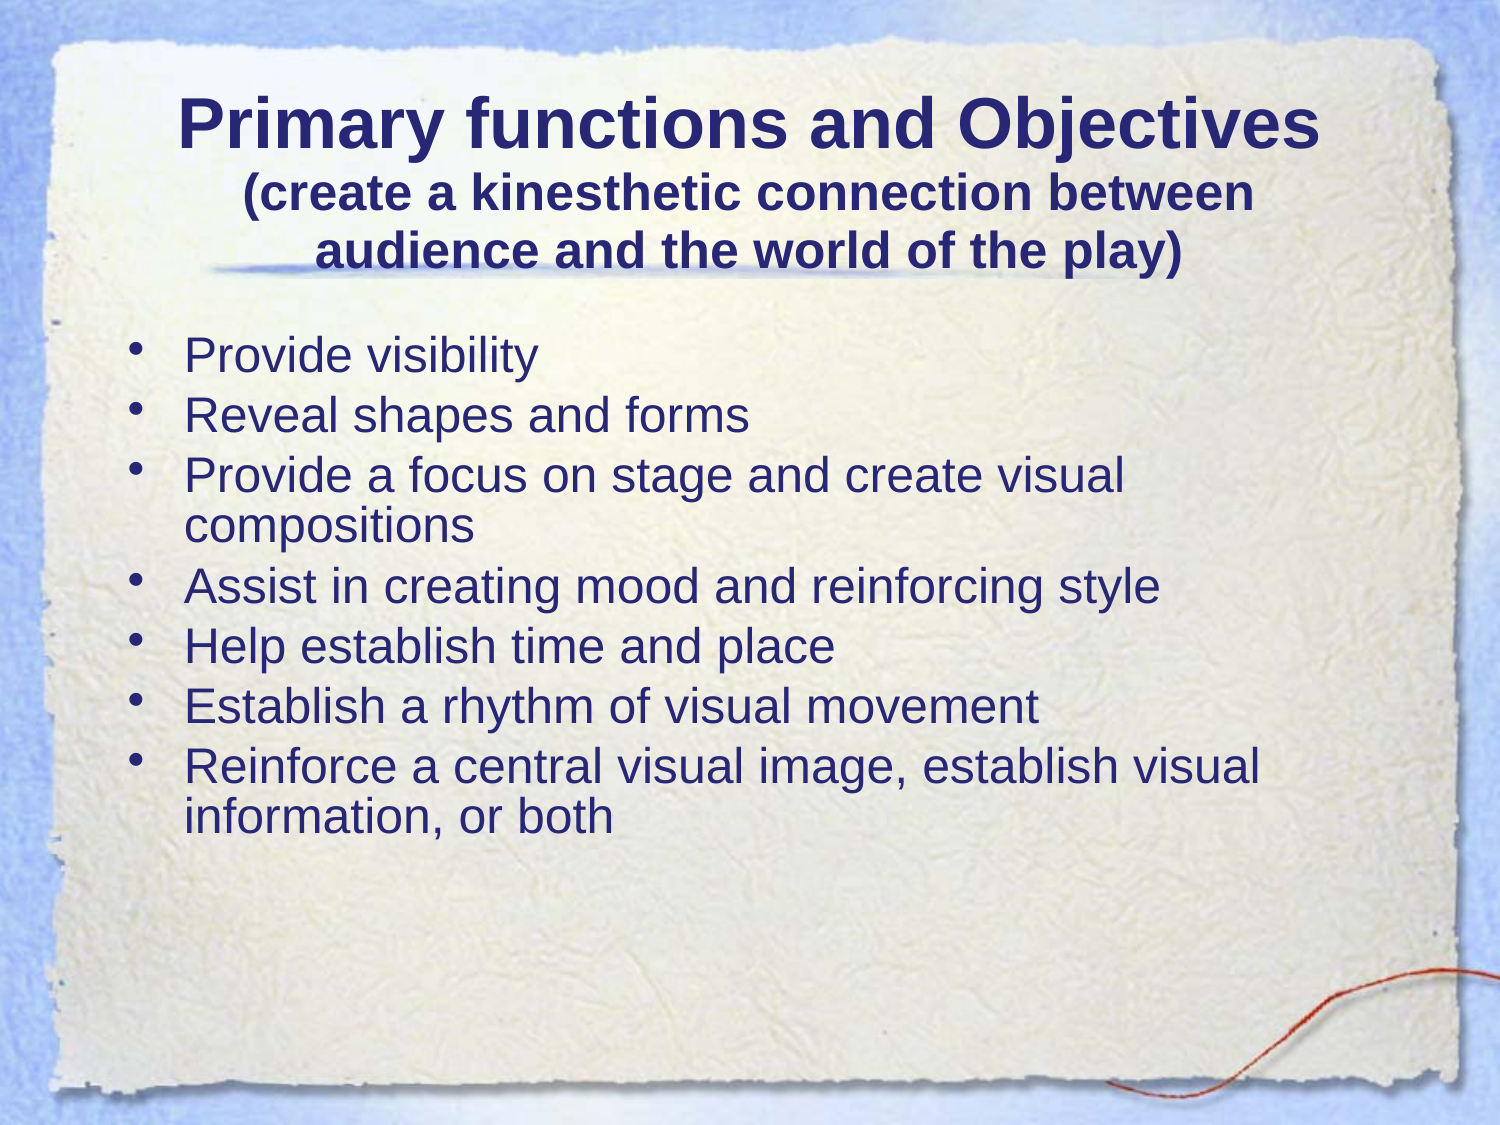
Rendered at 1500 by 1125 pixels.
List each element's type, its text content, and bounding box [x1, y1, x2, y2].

title Primary functions and Objectives (create a kinesthetic connection between audience and the world of the play) [112, 74, 1388, 288]
list Provide visibility Reveal shapes and forms Provide a focus on stage and create visual compositions Assist in creating mood and reinforcing style Help establish time and place Establish a rhythm of visual movement Reinforce a central visual image, establish visual information, or both [112, 324, 1388, 988]
picture [0, 0, 1500, 1125]
